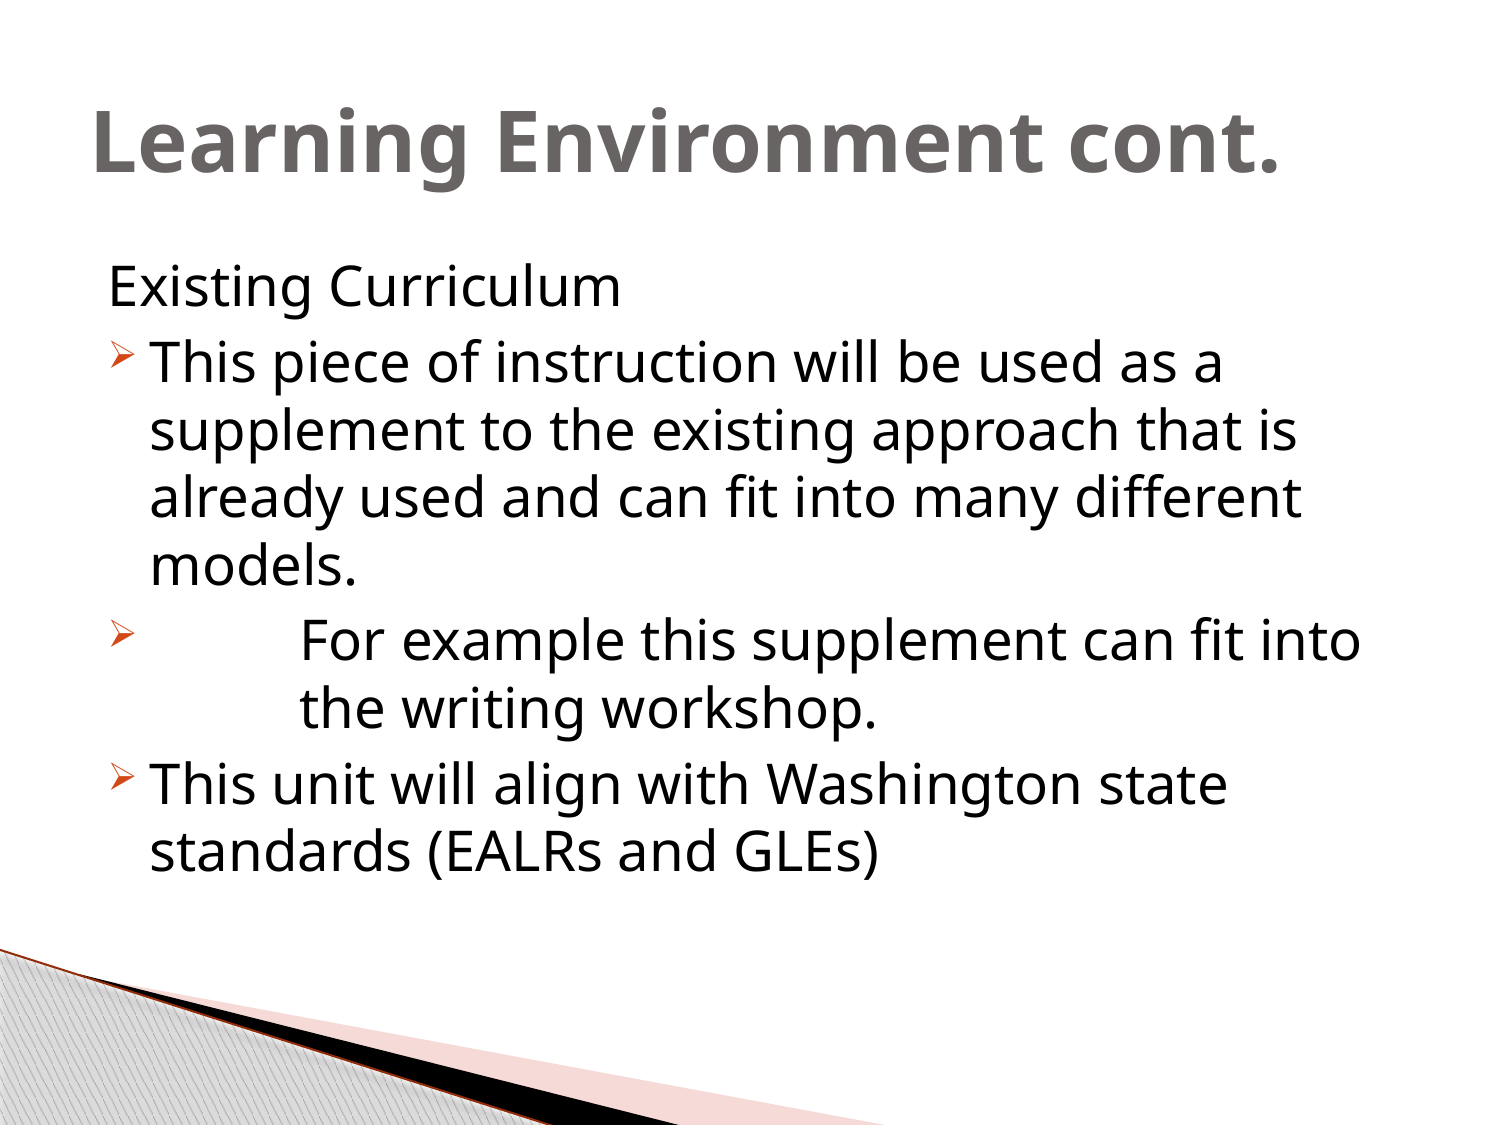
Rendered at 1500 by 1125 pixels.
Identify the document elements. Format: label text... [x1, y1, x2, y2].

list Existing Curriculum This piece of instruction will be used as a supplement to the existing approach that is already used and can fit into many different models. For example this supplement can fit into the writing workshop. This unit will align with Washington state standards (EALRs and GLEs) [75, 243, 1425, 986]
title Learning Environment cont. [75, 45, 1425, 233]
